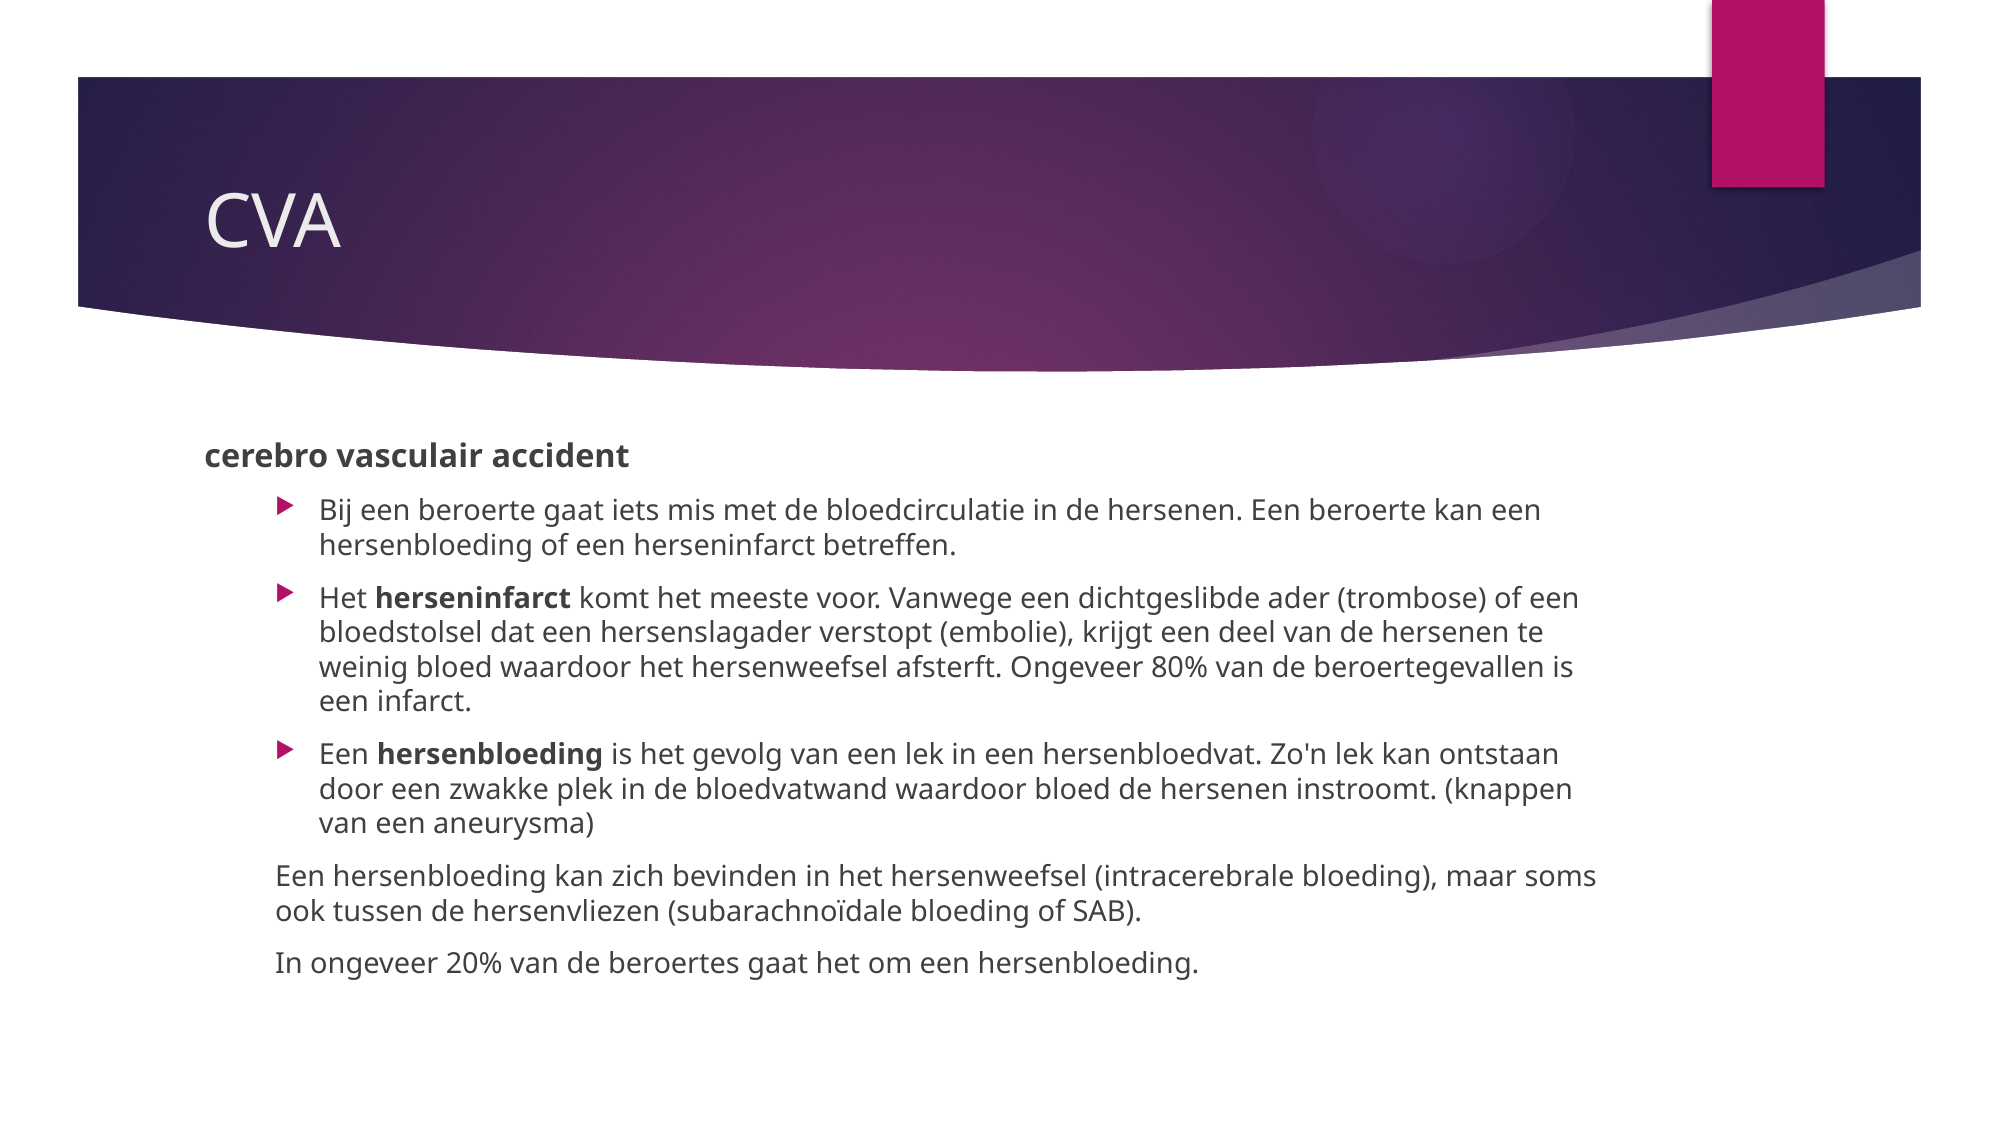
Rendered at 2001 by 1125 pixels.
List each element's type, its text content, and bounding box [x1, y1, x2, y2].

title CVA [189, 159, 1627, 276]
list cerebro vasculair accident Bij een beroerte gaat iets mis met de bloedcirculatie in de hersenen. Een beroerte kan een hersenbloeding of een herseninfarct betreffen. Het herseninfarct komt het meeste voor. Vanwege een dichtgeslibde ader (trombose) of een bloedstolsel dat een hersenslagader verstopt (embolie), krijgt een deel van de hersenen te weinig bloed waardoor het hersenweefsel afsterft. Ongeveer 80% van de beroertegevallen is een infarct. Een hersenbloeding is het gevolg van een lek in een hersenbloedvat. Zo'n lek kan ontstaan door een zwakke plek in de bloedvatwand waardoor bloed de hersenen instroomt. (knappen van een aneurysma) Een hersenbloeding kan zich bevinden in het hersenweefsel (intracerebrale bloeding), maar soms ook tussen de hersenvliezen (subarachnoïdale bloeding of SAB). In ongeveer 20% van de beroertes gaat het om een hersenbloeding. [189, 427, 1638, 988]
